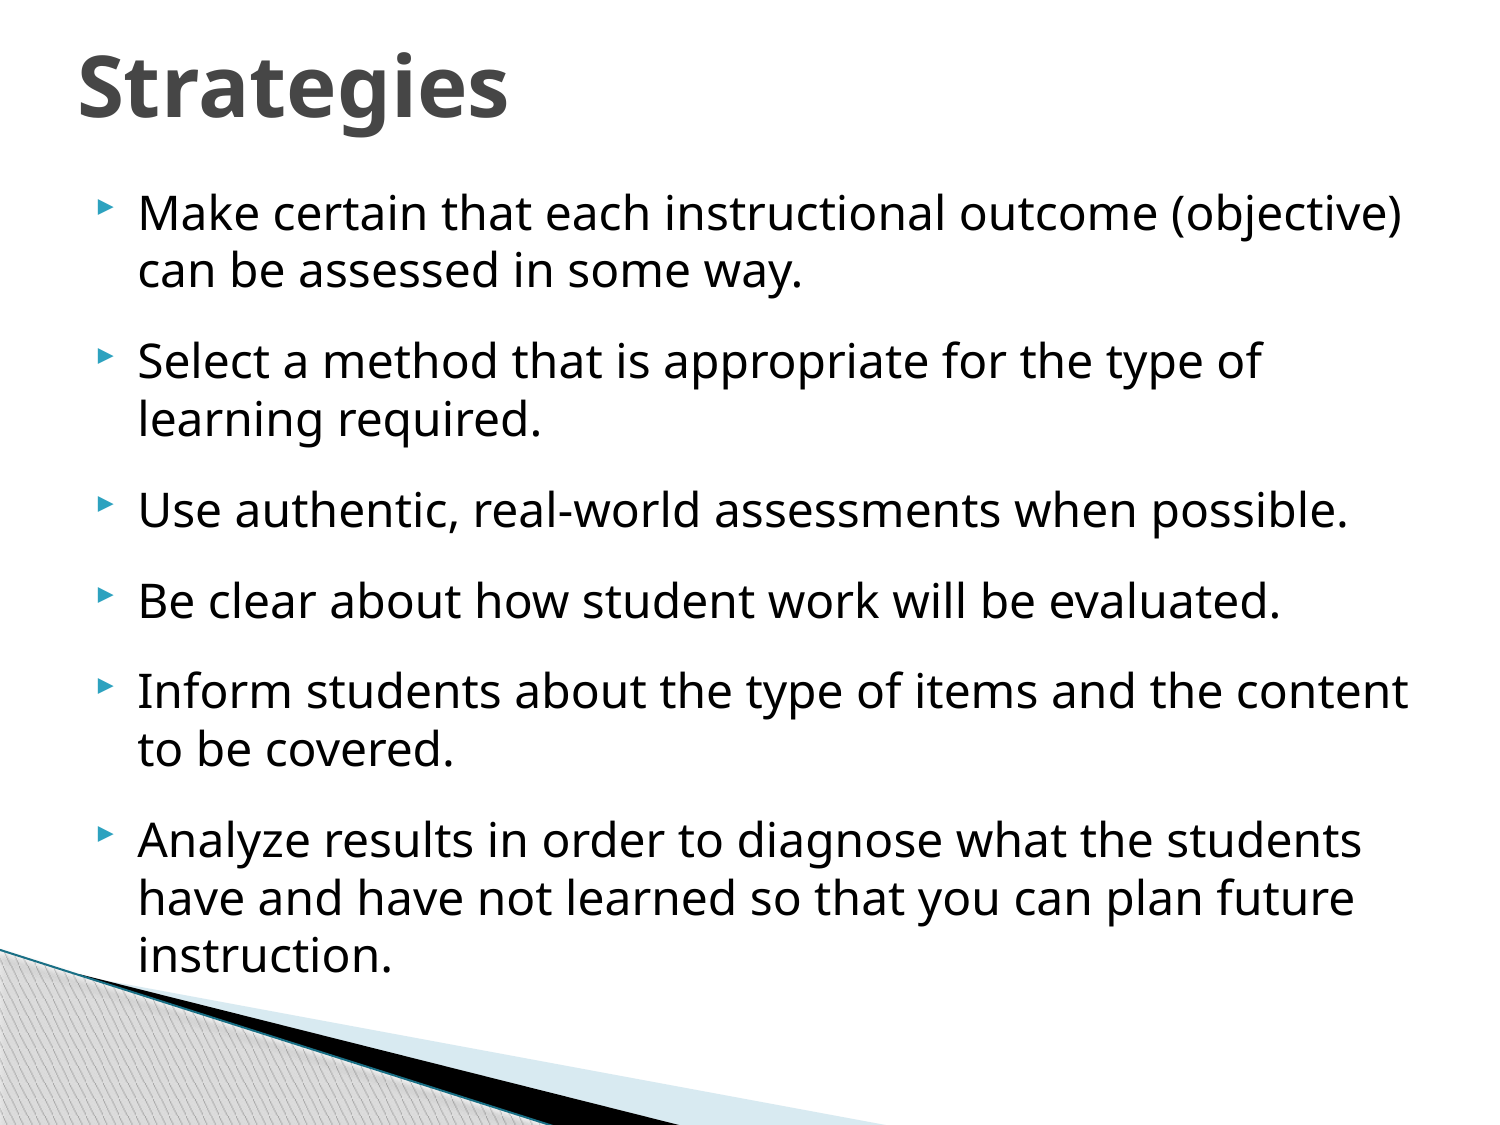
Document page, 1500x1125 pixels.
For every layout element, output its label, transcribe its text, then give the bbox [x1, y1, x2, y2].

text_box Strategies [62, 24, 1425, 150]
text_box Make certain that each instructional outcome (objective) can be assessed in some way. Select a method that is appropriate for the type of learning required. Use authentic, real-world assessments when possible. Be clear about how student work will be evaluated. Inform students about the type of items and the content to be covered. Analyze results in order to diagnose what the students have and have not learned so that you can plan future instruction. [62, 174, 1450, 1013]
